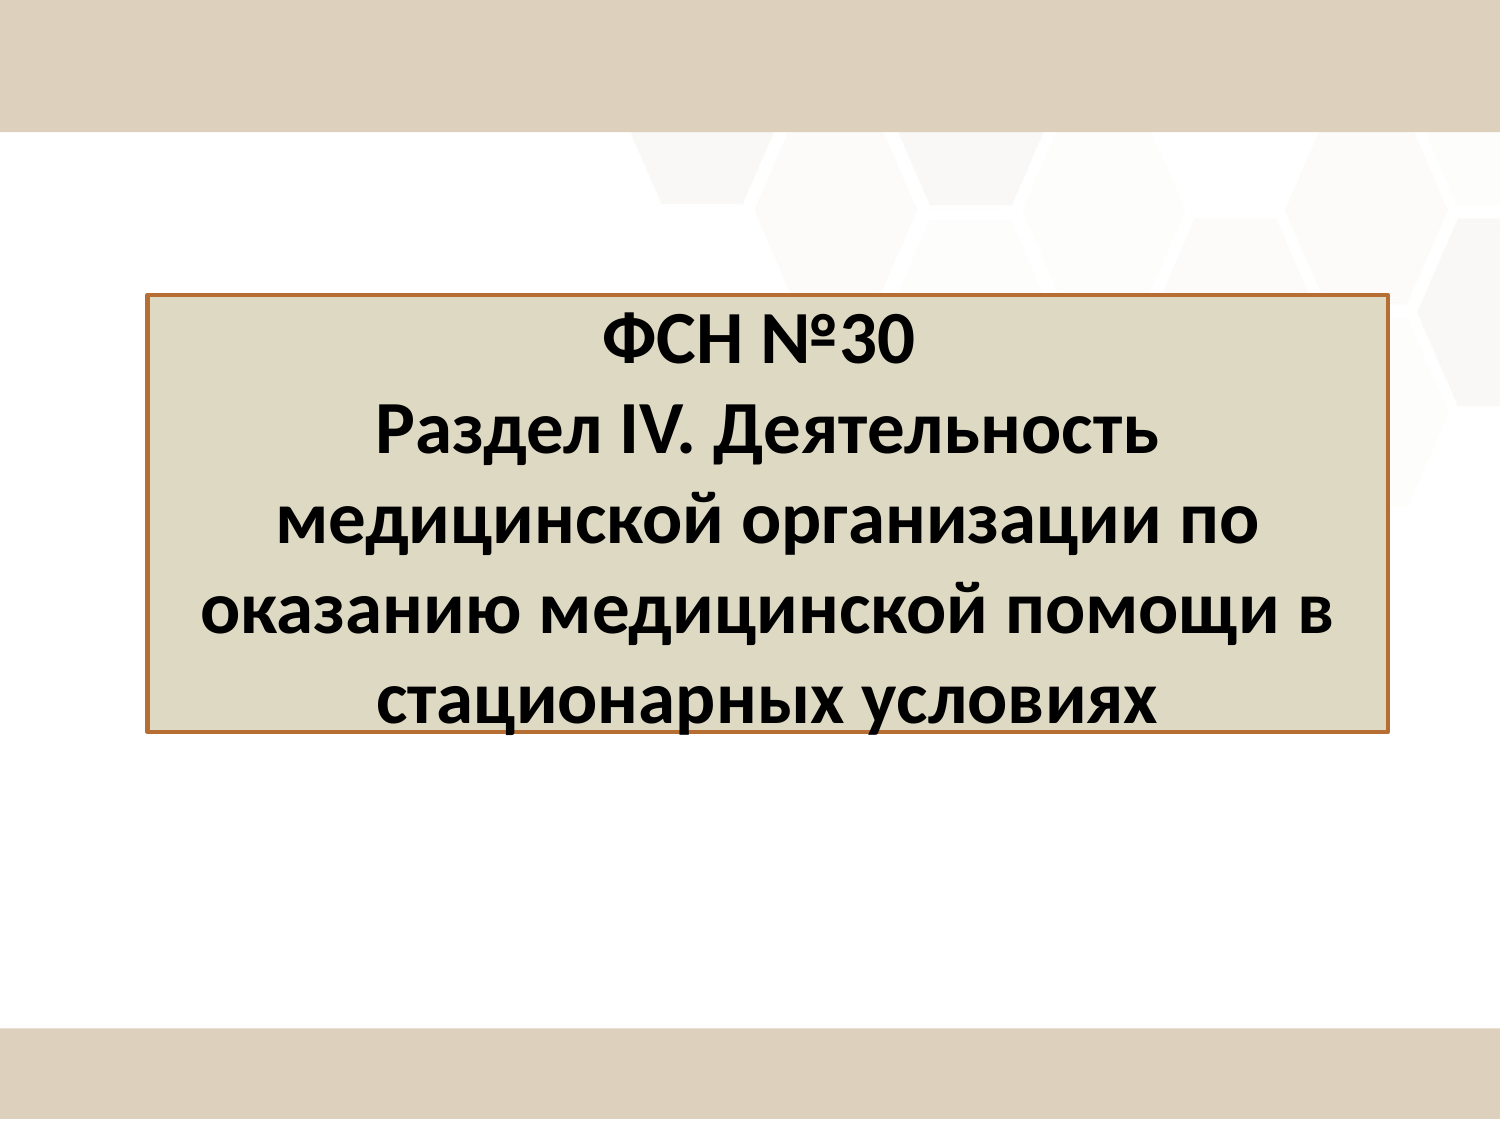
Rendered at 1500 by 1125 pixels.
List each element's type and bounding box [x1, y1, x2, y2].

text_box [0, 0, 1500, 1122]
